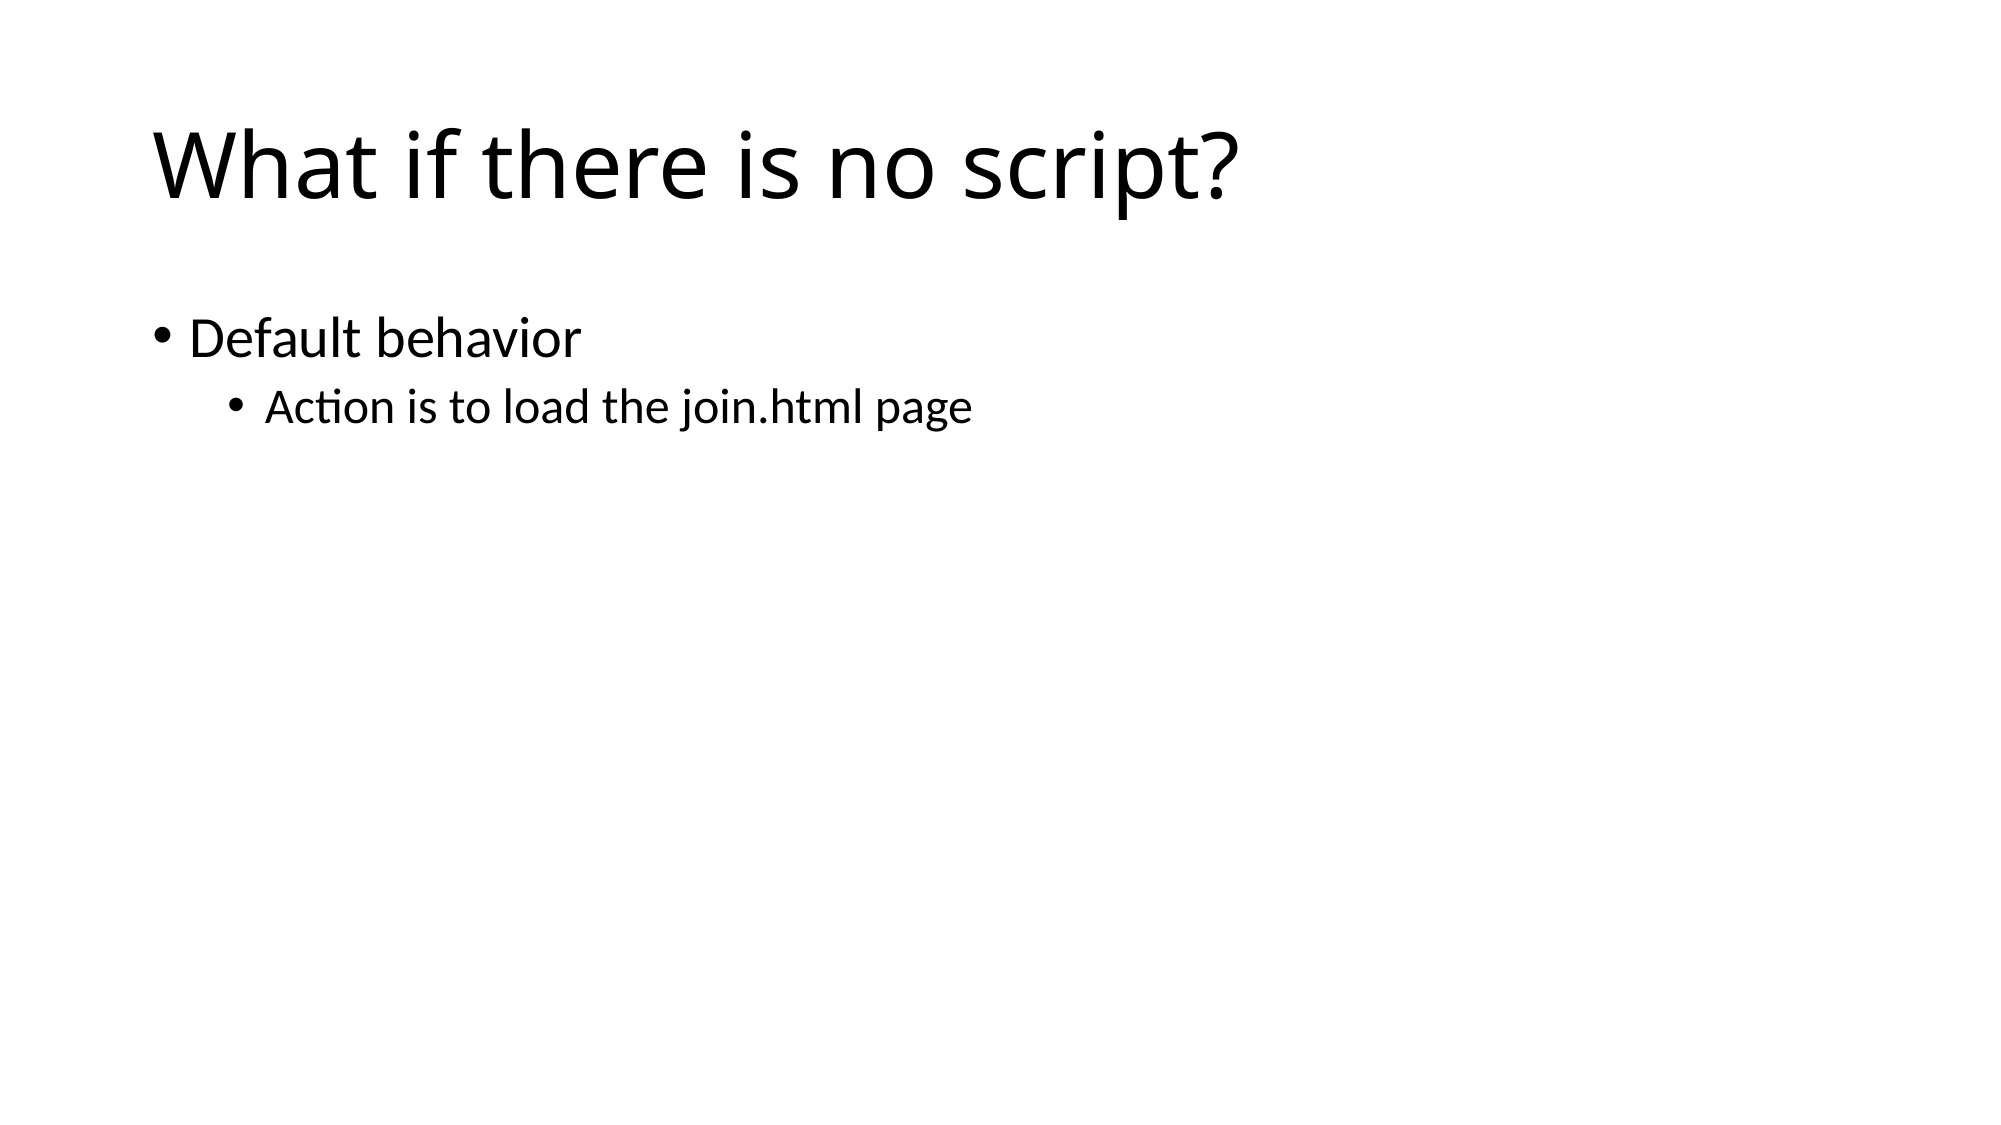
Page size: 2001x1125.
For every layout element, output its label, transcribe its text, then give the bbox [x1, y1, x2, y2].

list Default behavior Action is to load the join.html page [137, 299, 1863, 1014]
title What if there is no script? [137, 59, 1863, 278]
